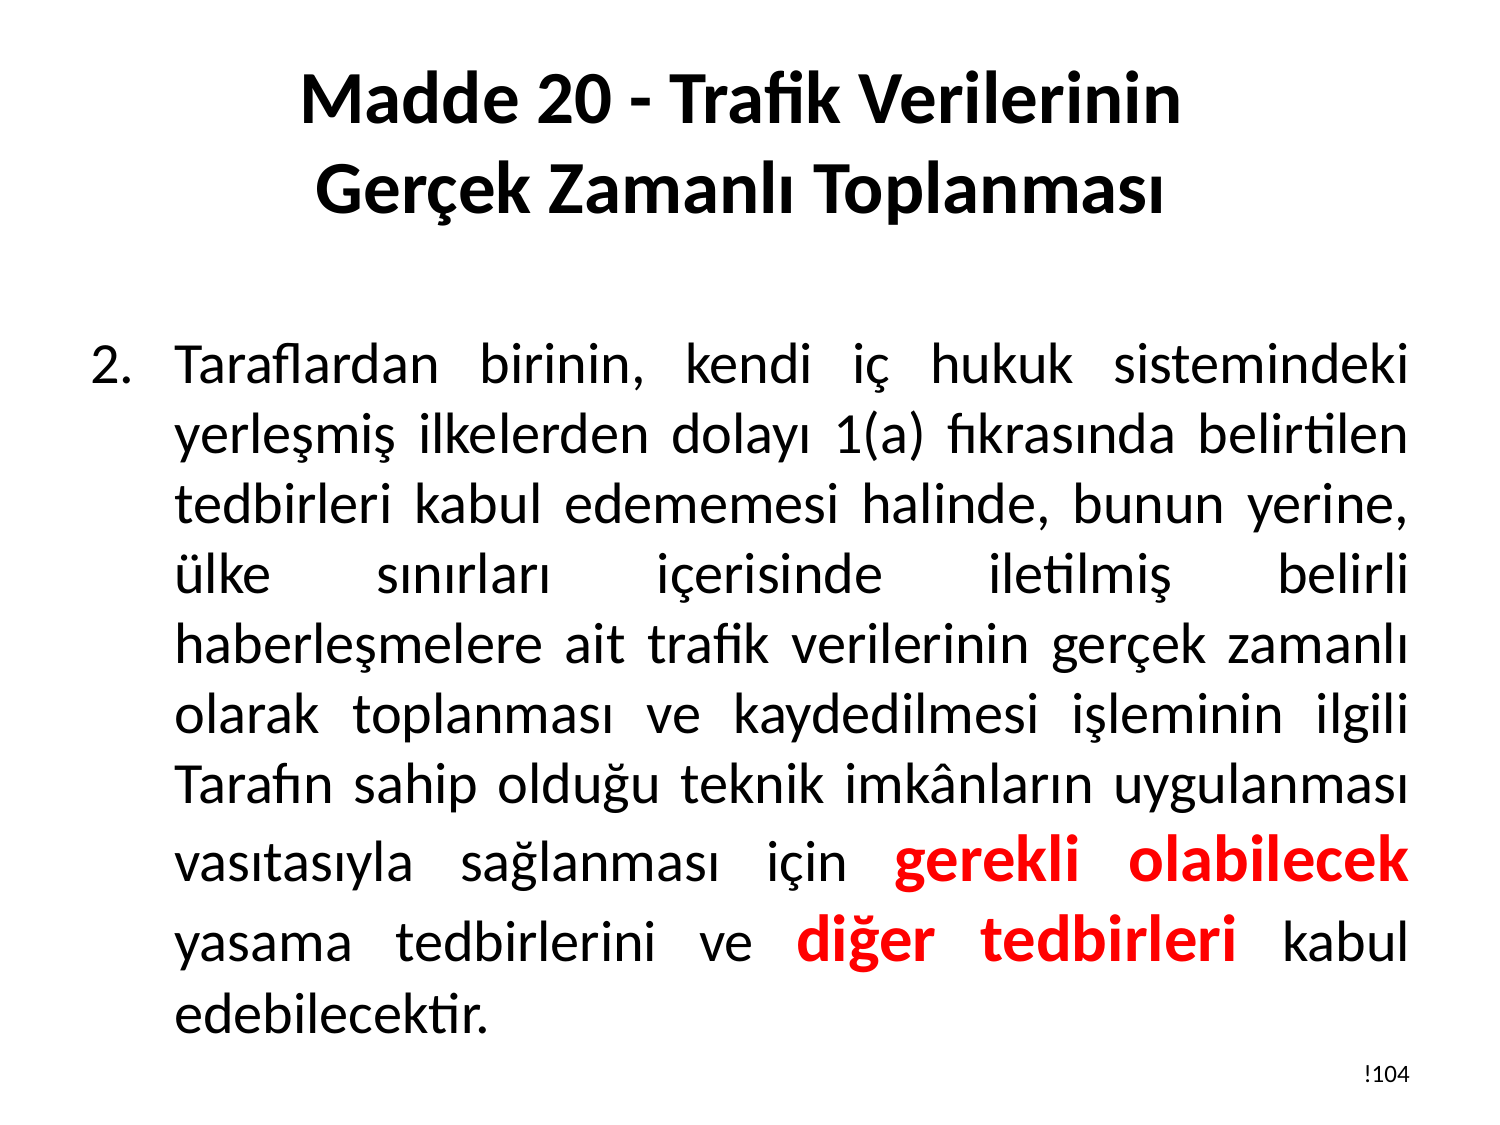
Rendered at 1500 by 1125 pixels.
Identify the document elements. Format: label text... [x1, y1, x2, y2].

list Taraflardan birinin, kendi iç hukuk sistemindeki yerleşmiş ilkelerden dolayı 1(a) fıkrasında belirtilen tedbirleri kabul edememesi halinde, bunun yerine, ülke sınırları içerisinde iletilmiş belirli haberleşmelere ait trafik verilerinin gerçek zamanlı olarak toplanması ve kaydedilmesi işleminin ilgili Tarafın sahip olduğu teknik imkânların uygulanması vasıtasıyla sağlanması için gerekli olabilecek yasama tedbirlerini ve diğer tedbirleri kabul edebilecektir. [74, 317, 1426, 1061]
slide_number !104 [1074, 1042, 1425, 1103]
title Madde 20 - Trafik Verilerinin Gerçek Zamanlı Toplanması [74, 44, 1426, 233]
